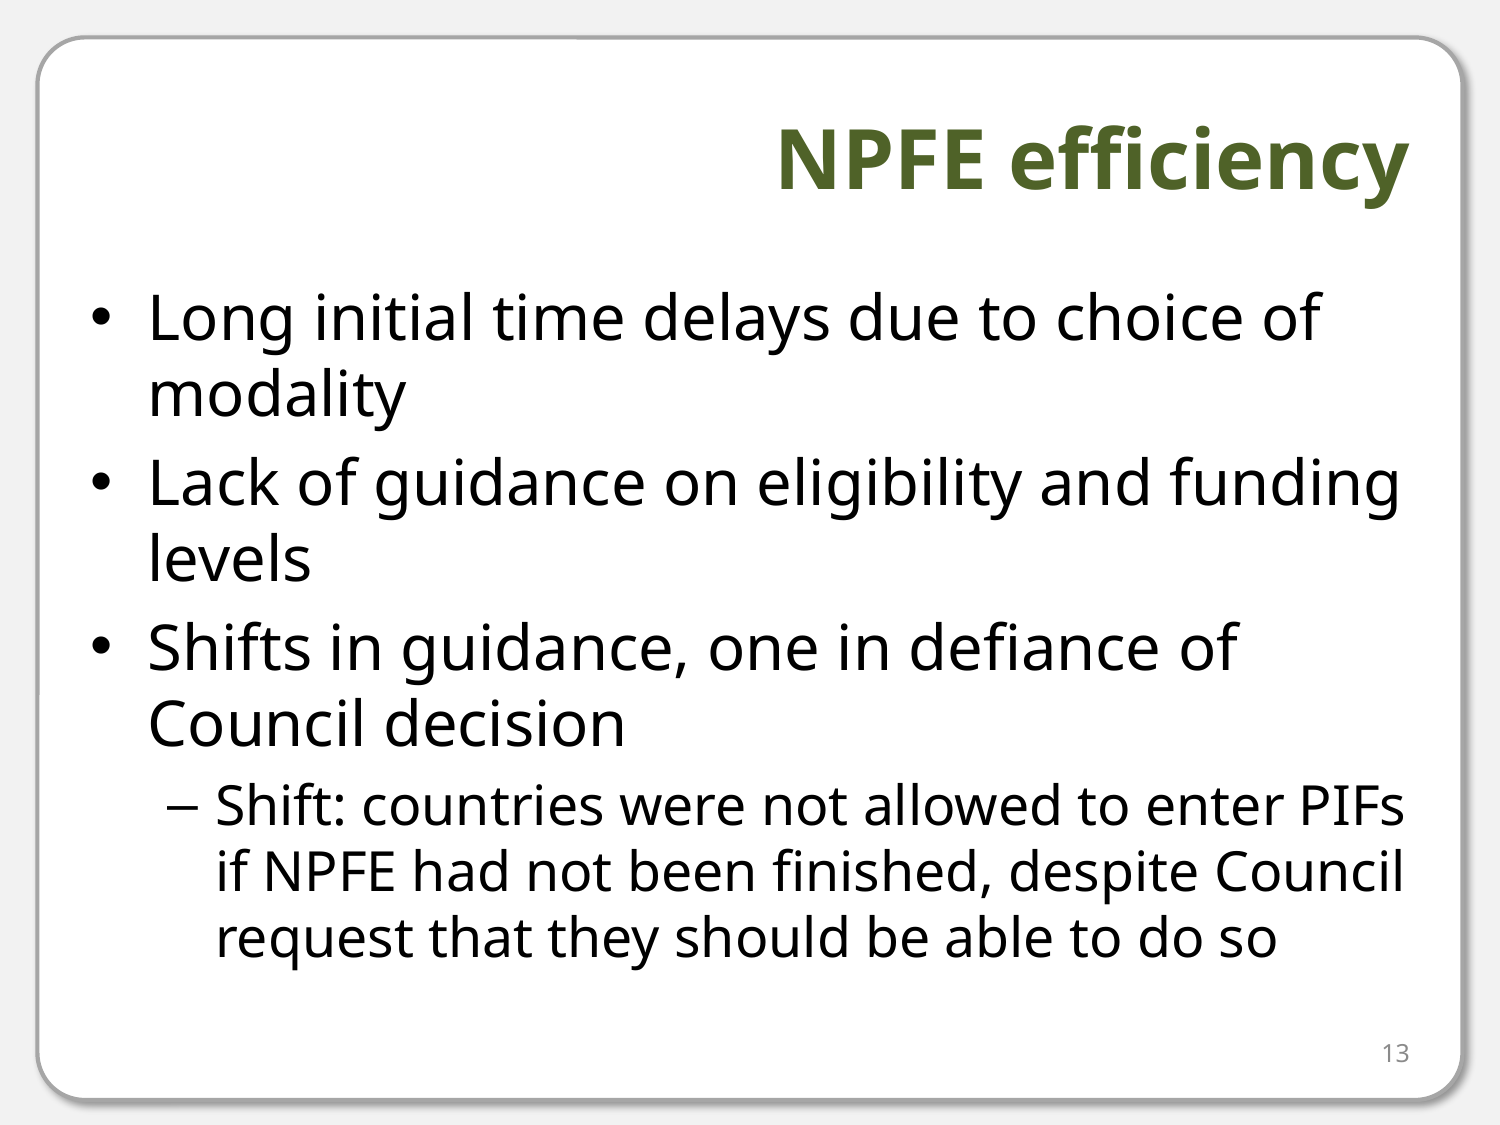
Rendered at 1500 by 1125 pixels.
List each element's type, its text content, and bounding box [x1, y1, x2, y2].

list Long initial time delays due to choice of modality Lack of guidance on eligibility and funding levels Shifts in guidance, one in defiance of Council decision Shift: countries were not allowed to enter PIFs if NPFE had not been finished, despite Council request that they should be able to do so [75, 270, 1425, 1013]
title NPFE efficiency [75, 62, 1425, 250]
slide_number 13 [1074, 1025, 1425, 1085]
